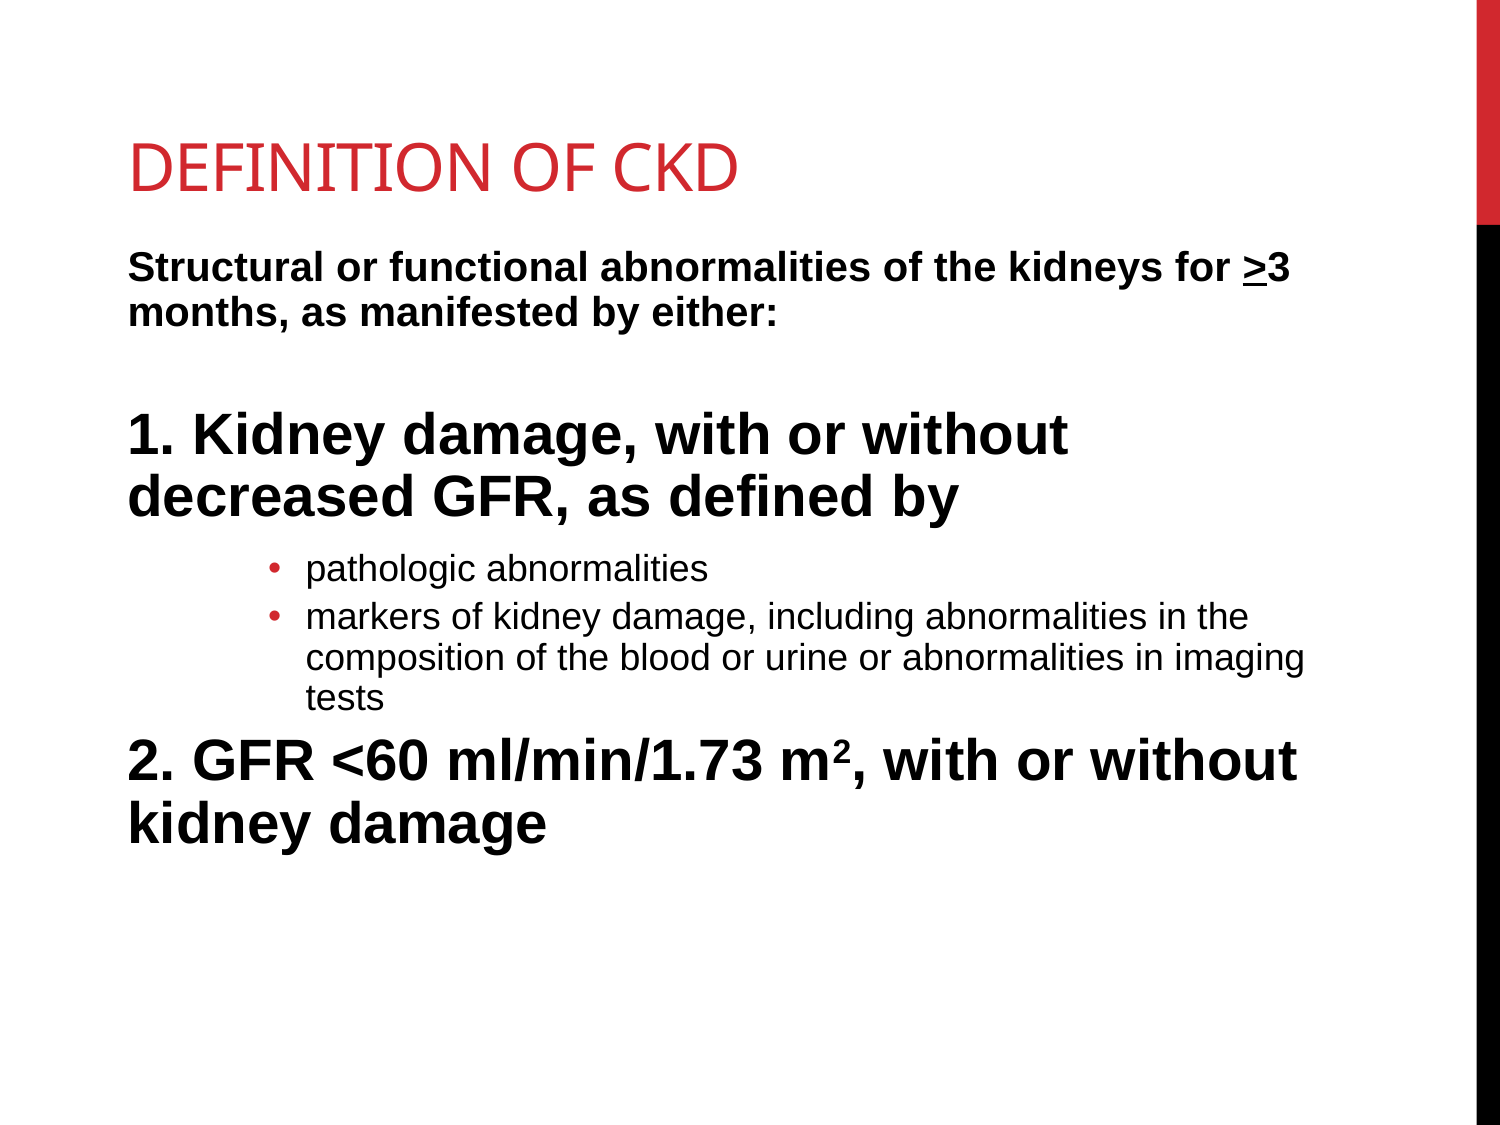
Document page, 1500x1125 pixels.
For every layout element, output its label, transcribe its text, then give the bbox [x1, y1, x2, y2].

title Definition of CKD [112, 24, 1388, 213]
list Structural or functional abnormalities of the kidneys for >3 months, as manifested by either: 1. Kidney damage, with or without decreased GFR, as defined by pathologic abnormalities markers of kidney damage, including abnormalities in the composition of the blood or urine or abnormalities in imaging tests 2. GFR <60 ml/min/1.73 m2, with or without kidney damage [112, 237, 1388, 913]
